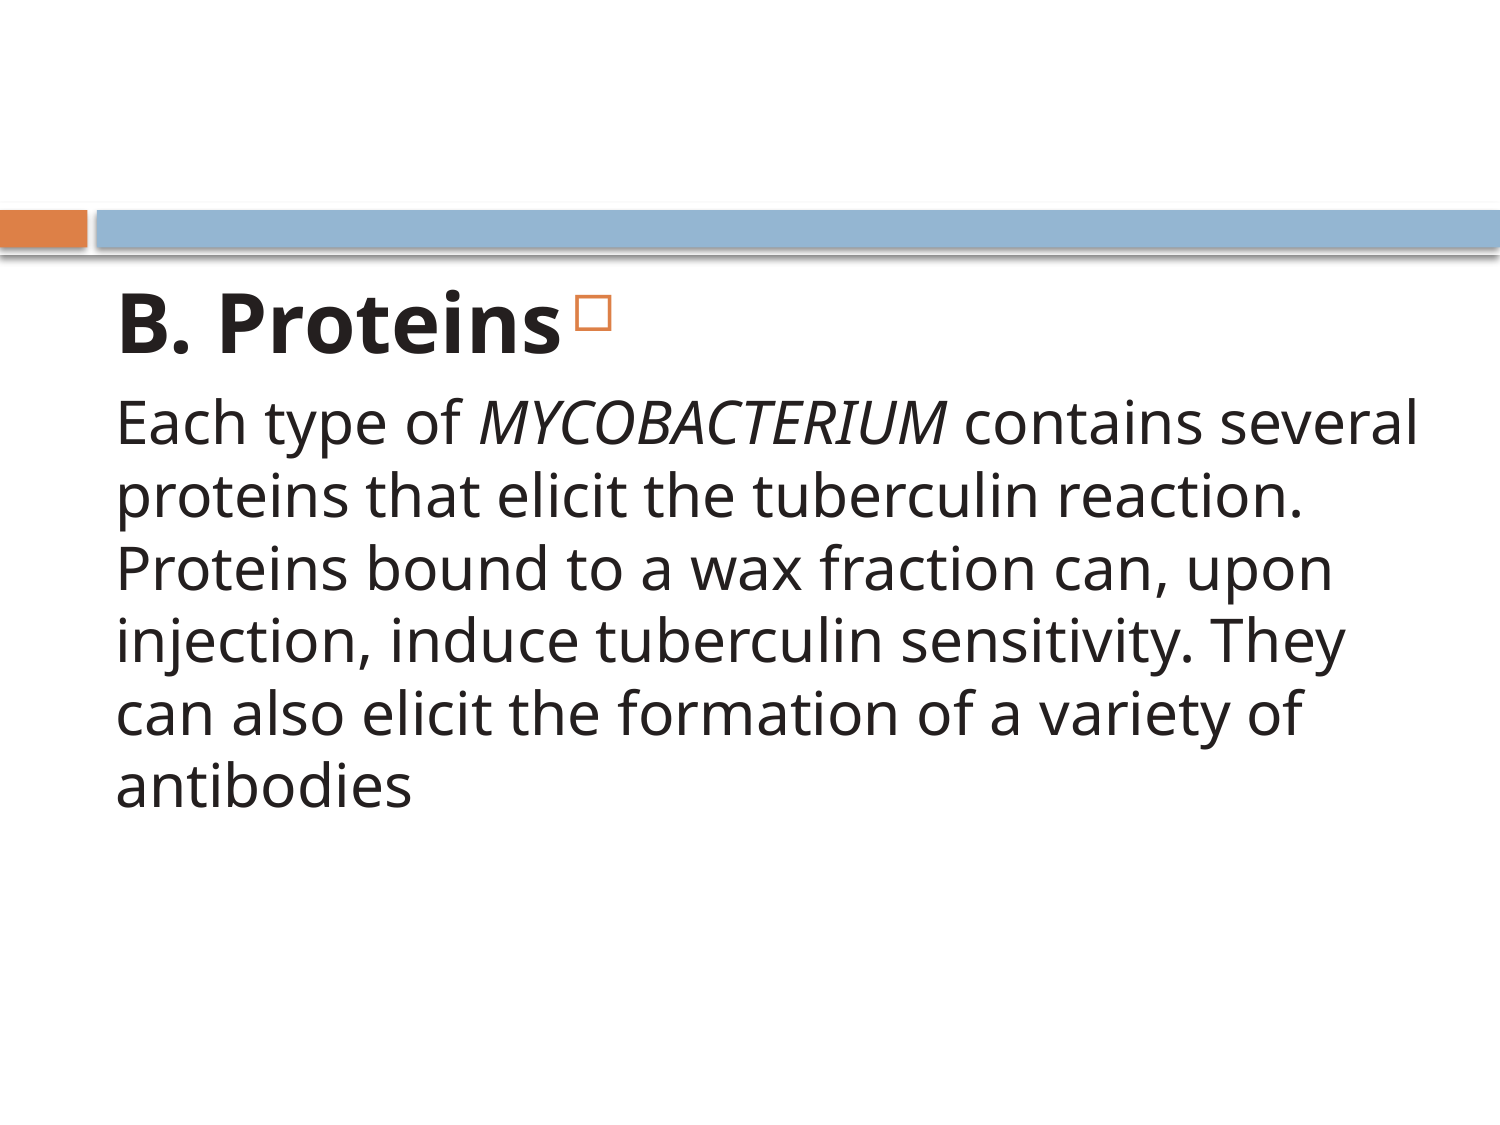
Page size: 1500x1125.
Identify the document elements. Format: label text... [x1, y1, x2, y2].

list B. Proteins Each type of MYCOBACTERIUM contains several proteins that elicit the tuberculin reaction. Proteins bound to a wax fraction can, upon injection, induce tuberculin sensitivity. They can also elicit the formation of a variety of antibodies [100, 262, 1438, 1000]
